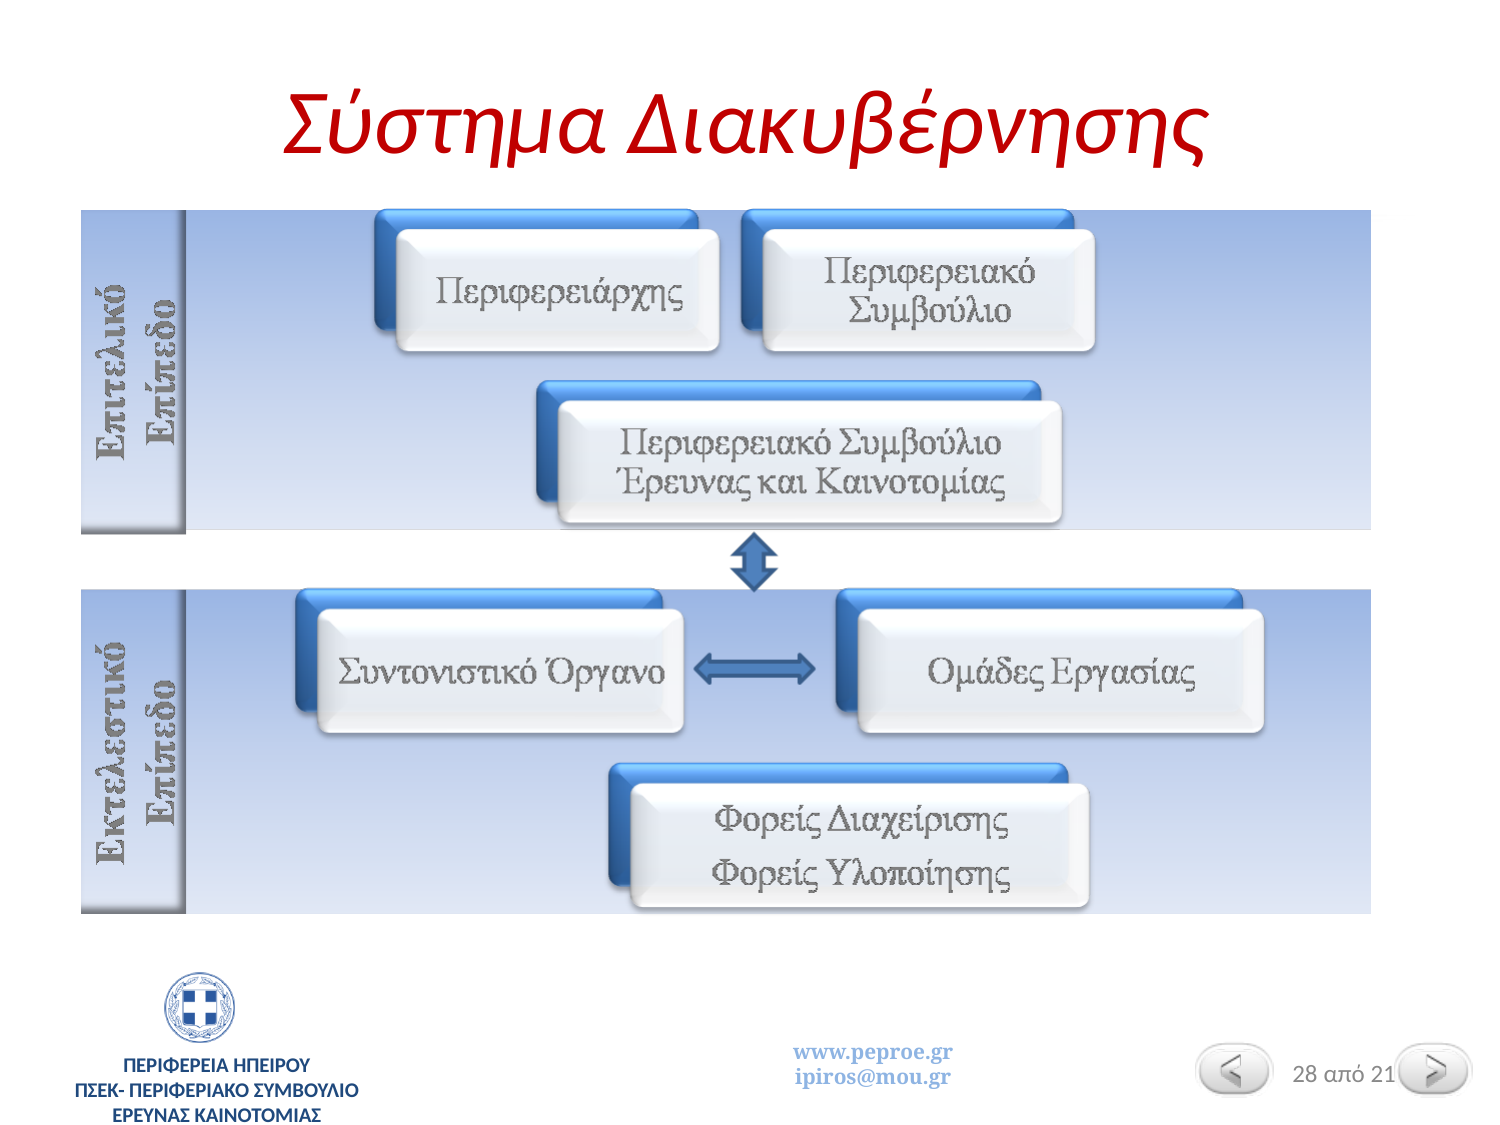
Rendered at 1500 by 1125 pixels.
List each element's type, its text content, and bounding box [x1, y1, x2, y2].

picture [1195, 1031, 1274, 1110]
slide_number 28 από 21 [1277, 1042, 1389, 1103]
picture [1394, 1031, 1473, 1110]
text_box www.peproe.gr ipiros@mou.gr [691, 1031, 1055, 1096]
text_box ΠΕΡΙΦΕΡΕΙΑ ΗΠΕΙΡΟΥ ΠΣΕΚ- ΠΕΡΙΦΕΡΙΑΚΟ ΣΥΜΒΟΥΛΙΟ ΕΡΕΥΝΑΣ ΚΑΙΝΟΤΟΜΙΑΣ [35, 1044, 399, 1125]
title Σύστημα Διακυβέρνησης [70, 23, 1421, 210]
picture [163, 972, 235, 1044]
picture [0, 204, 1500, 921]
